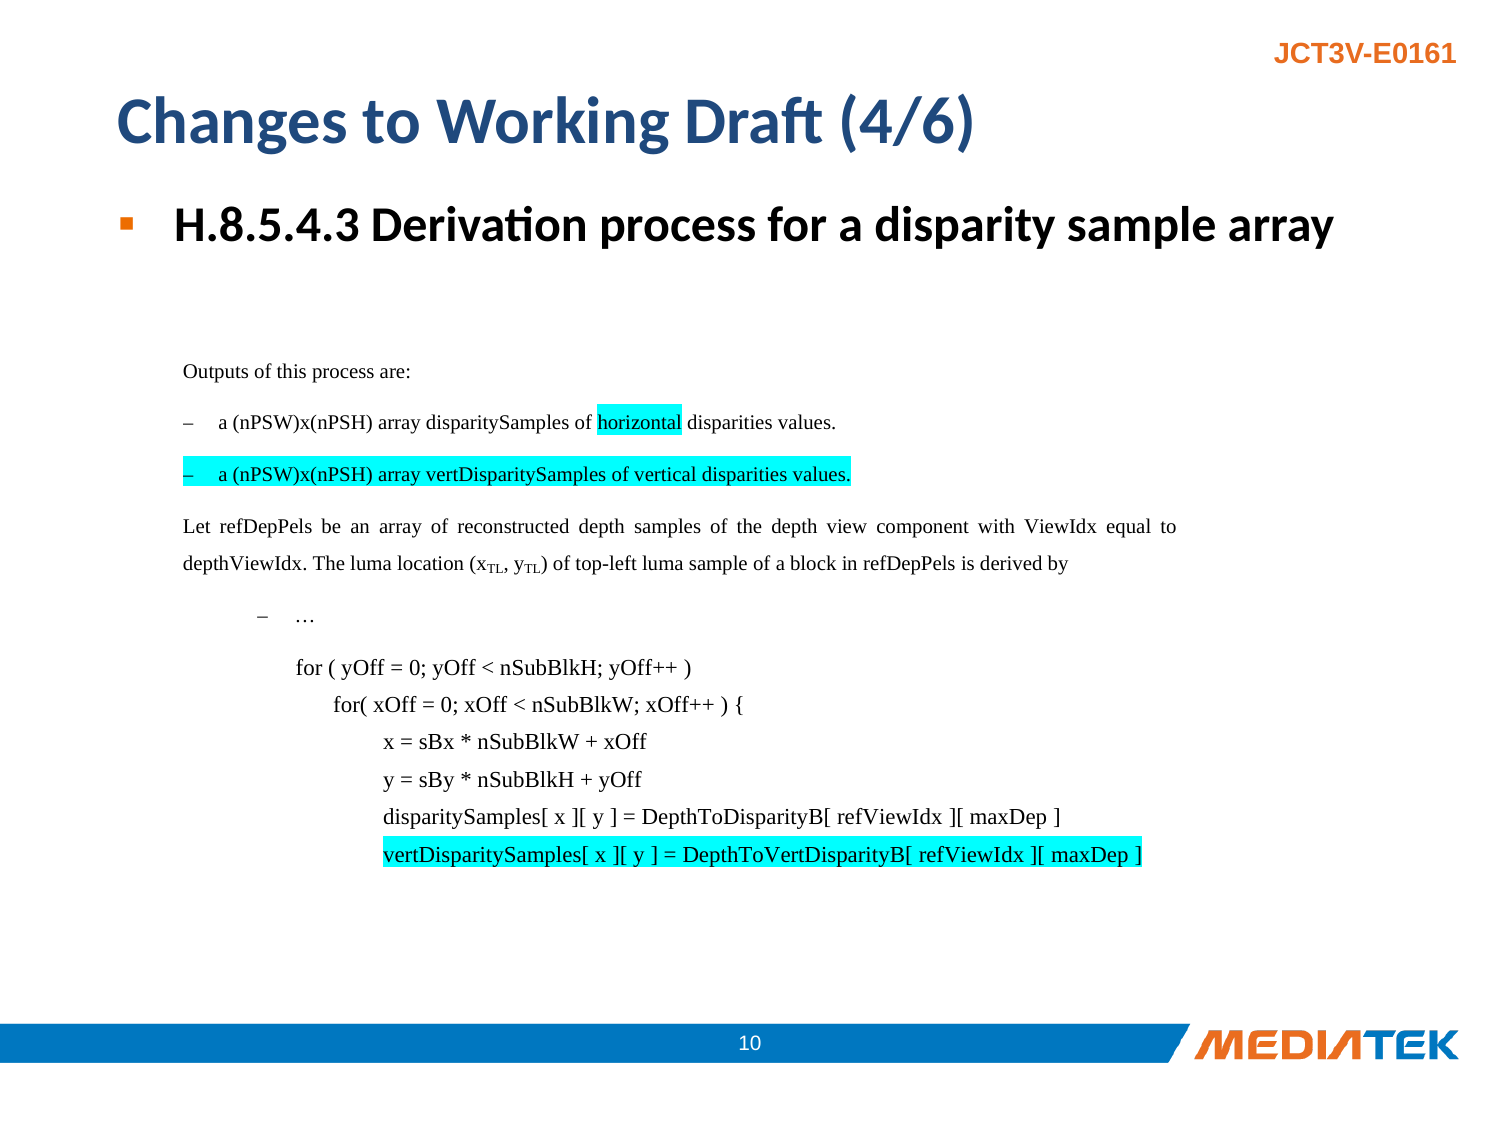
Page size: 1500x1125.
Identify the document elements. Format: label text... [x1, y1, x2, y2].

slide_number 9 [711, 1022, 789, 1090]
title Changes to Working Draft (4/6) [101, 62, 1425, 172]
picture [789, 1023, 1459, 1063]
picture [0, 1023, 711, 1063]
picture [182, 337, 1177, 874]
list H.8.5.4.3 Derivation process for a disparity sample array [102, 184, 1425, 998]
